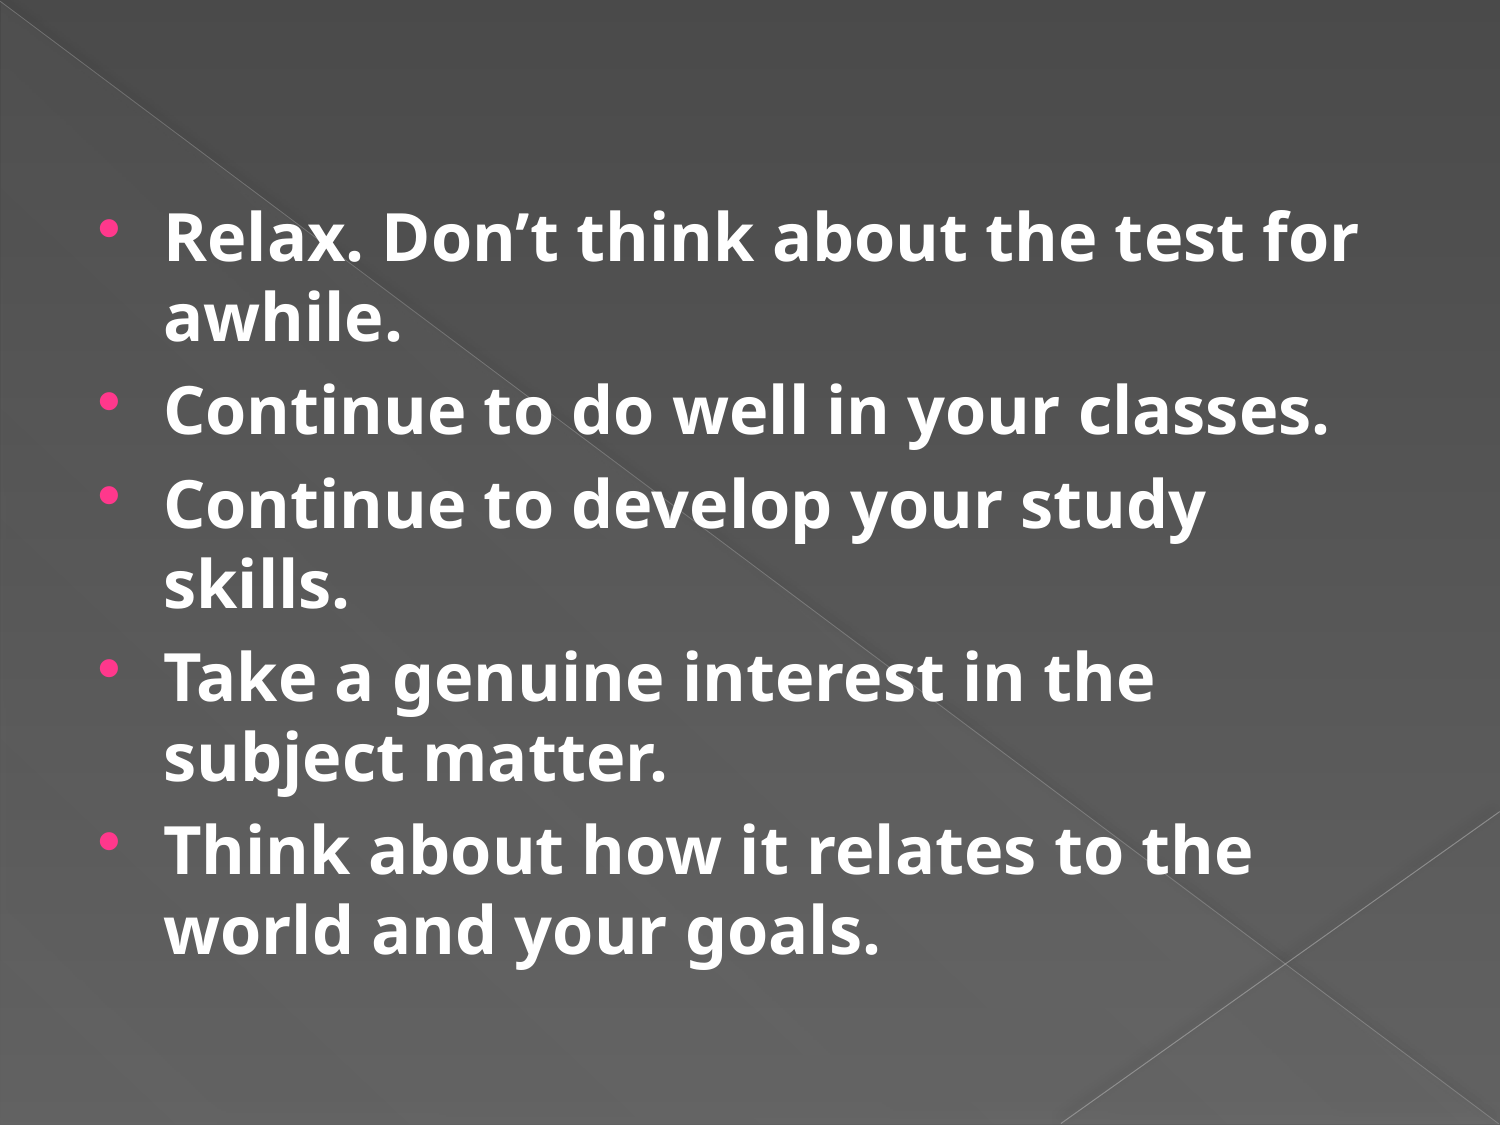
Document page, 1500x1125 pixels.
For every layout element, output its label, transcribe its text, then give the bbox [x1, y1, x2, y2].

list Relax. Don’t think about the test for awhile. Continue to do well in your classes. Continue to develop your study skills. Take a genuine interest in the subject matter. Think about how it relates to the world and your goals. [75, 187, 1425, 1005]
